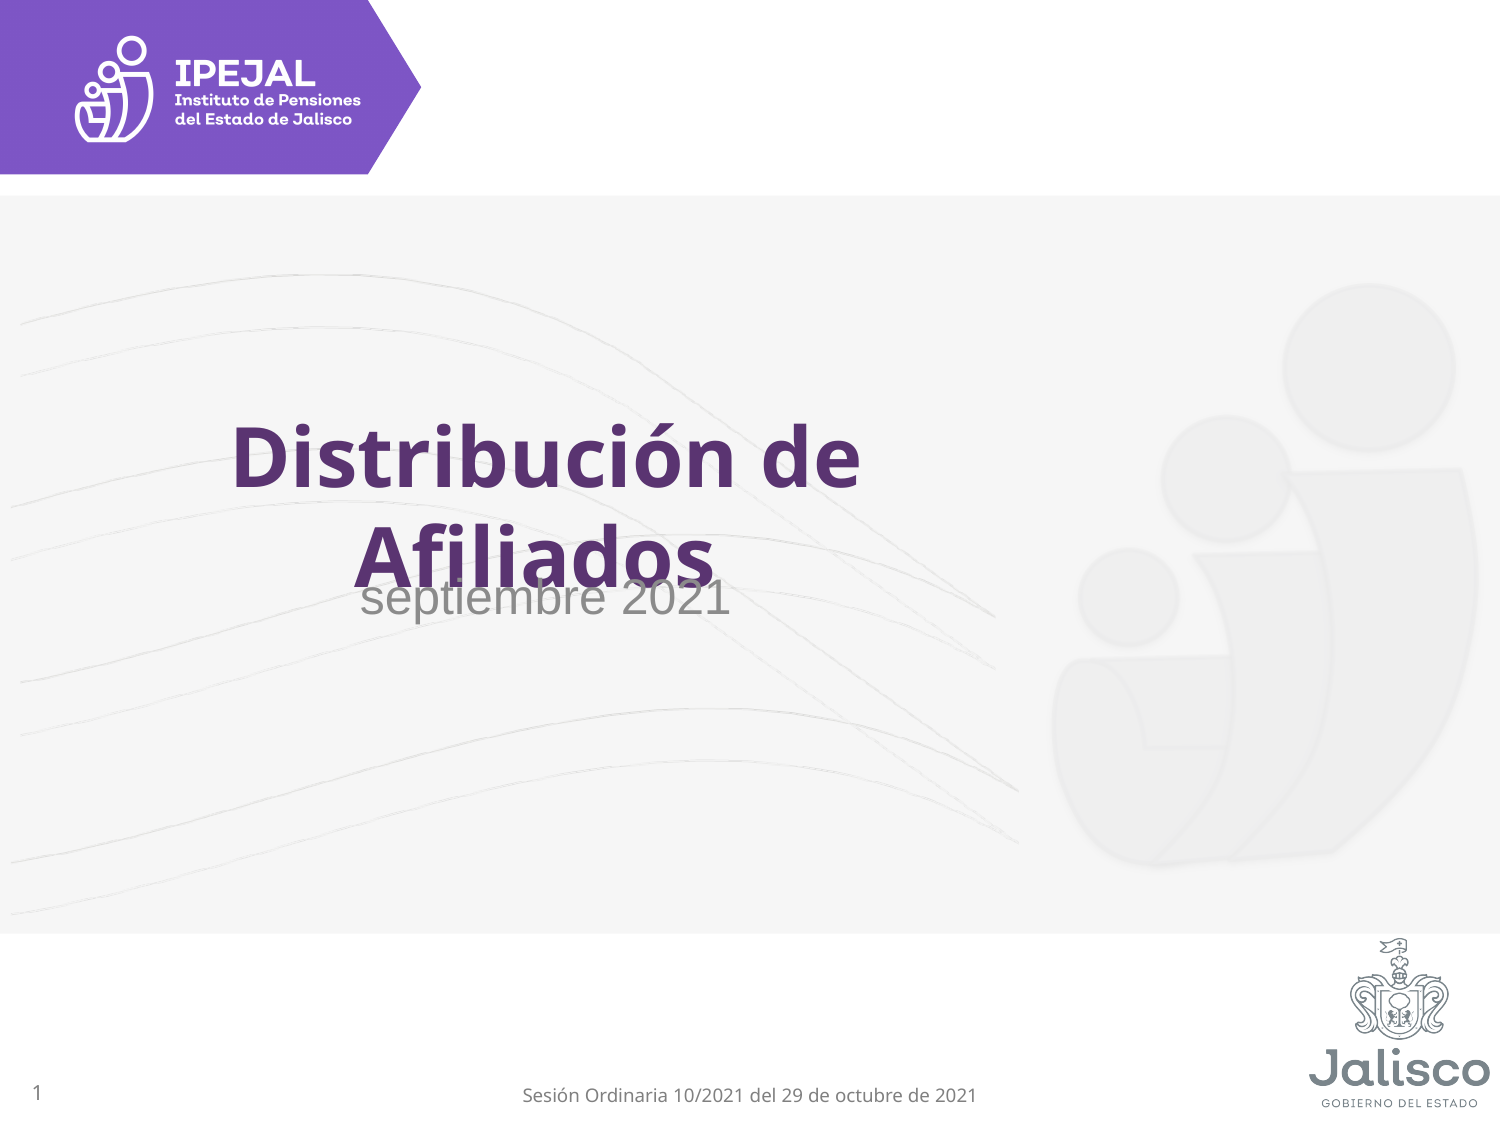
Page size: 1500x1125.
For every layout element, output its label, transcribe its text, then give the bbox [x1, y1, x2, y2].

slide_number 1 [0, 1062, 75, 1125]
picture [1273, 934, 1500, 1125]
subtitle septiembre 2021 [75, 557, 1017, 845]
title Distribución de Afiliados [75, 383, 1017, 557]
footer Sesión Ordinaria 10/2021 del 29 de octubre de 2021 [468, 1065, 1032, 1125]
picture [0, 0, 422, 175]
